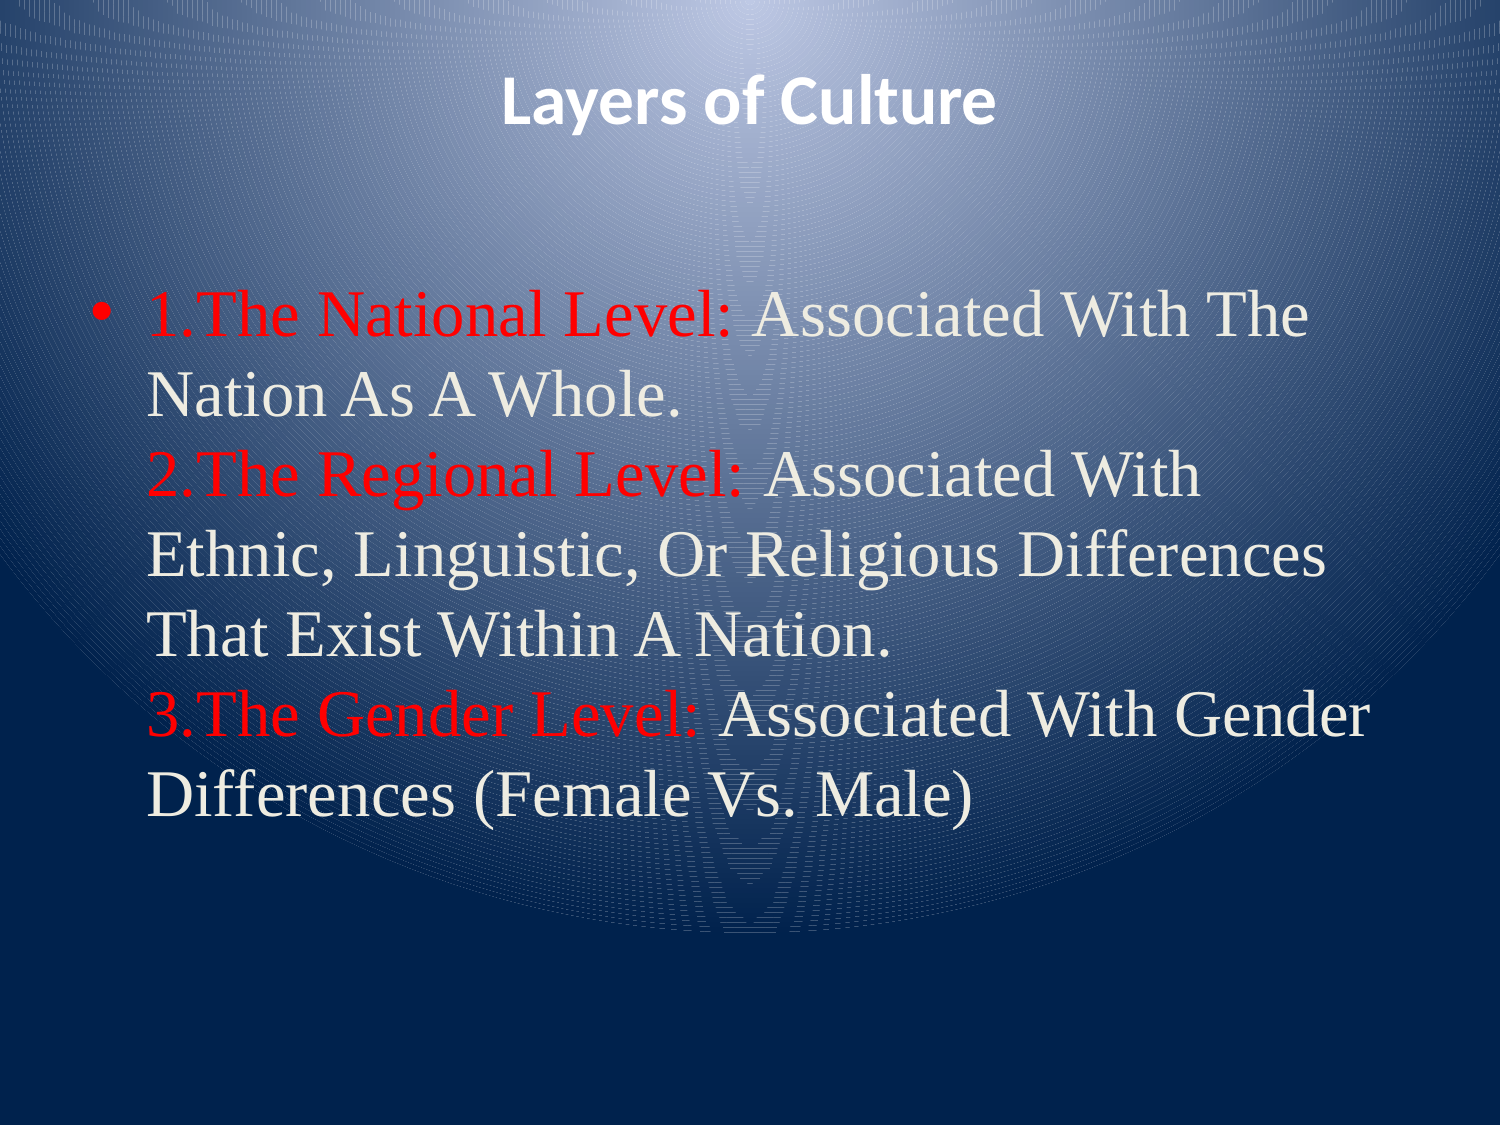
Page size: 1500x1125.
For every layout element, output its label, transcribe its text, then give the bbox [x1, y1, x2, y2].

title Layers of Culture [75, 45, 1425, 233]
list 1.The National Level: Associated With The Nation As A Whole. 2.The Regional Level: Associated With Ethnic, Linguistic, Or Religious Differences That Exist Within A Nation. 3.The Gender Level: Associated With Gender Differences (Female Vs. Male) [75, 262, 1425, 1005]
